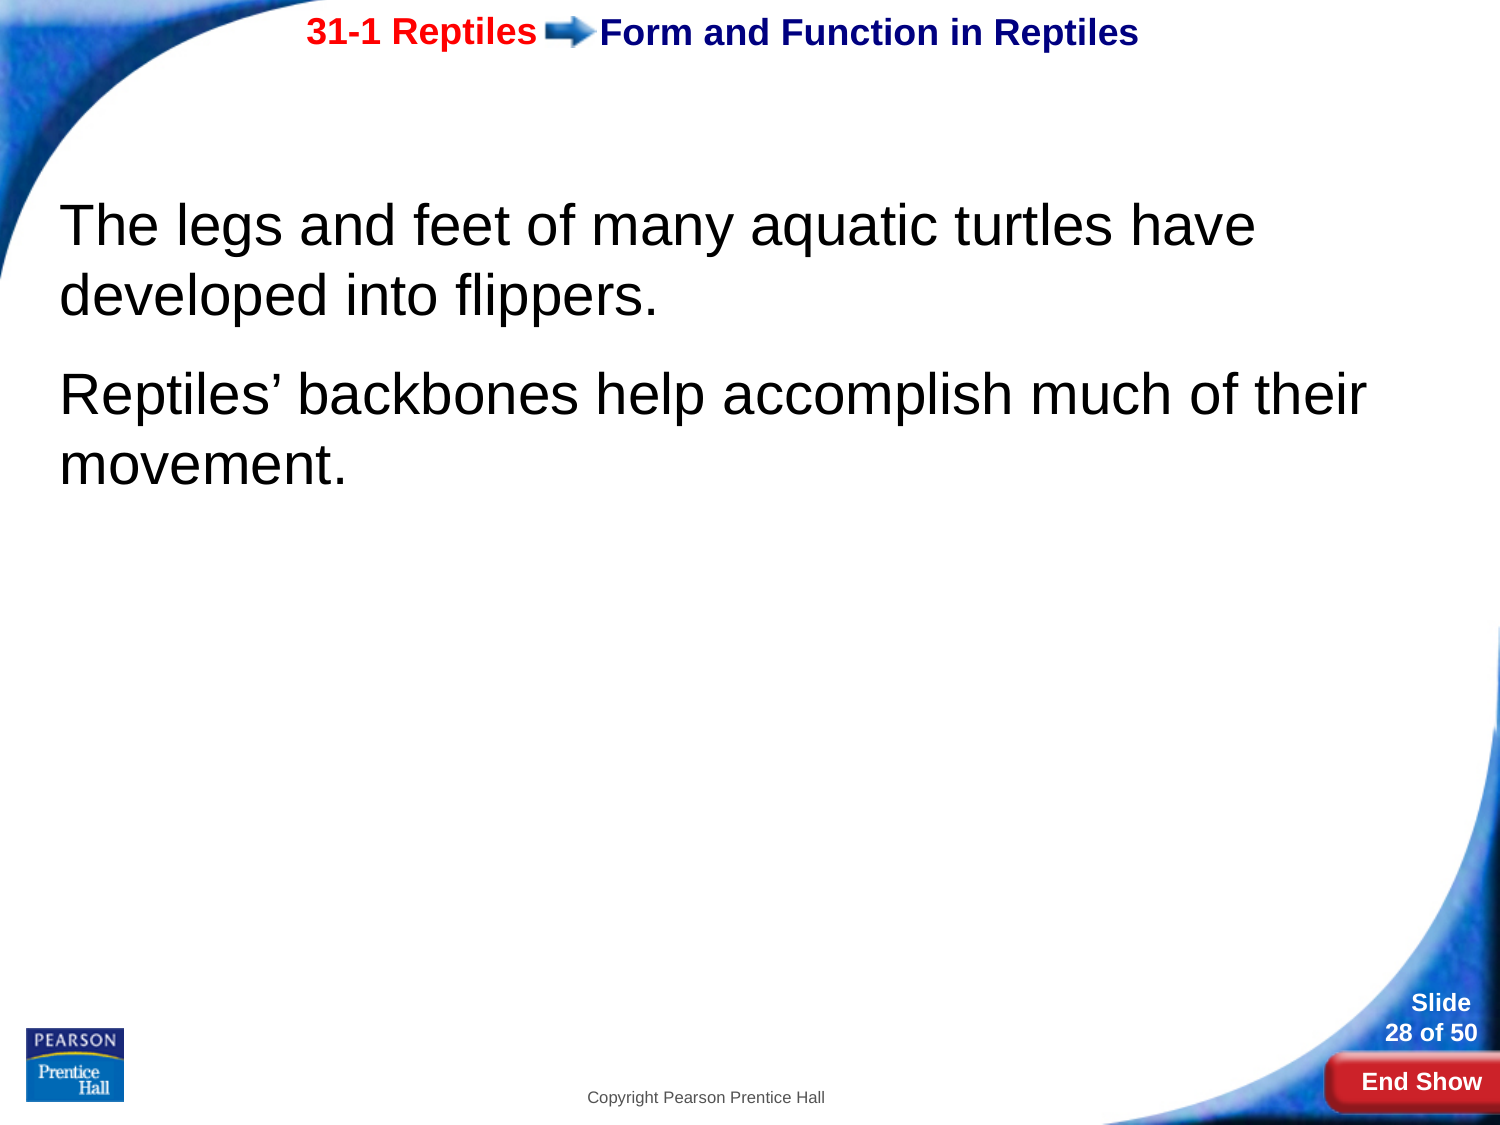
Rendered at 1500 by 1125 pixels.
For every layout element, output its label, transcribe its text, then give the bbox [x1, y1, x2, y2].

list The legs and feet of many aquatic turtles have developed into flippers. Reptiles’ backbones help accomplish much of their movement. [44, 179, 1463, 976]
title Form and Function in Reptiles [584, 0, 1254, 76]
picture [0, 0, 1500, 1125]
footer Copyright Pearson Prentice Hall [468, 1078, 945, 1105]
